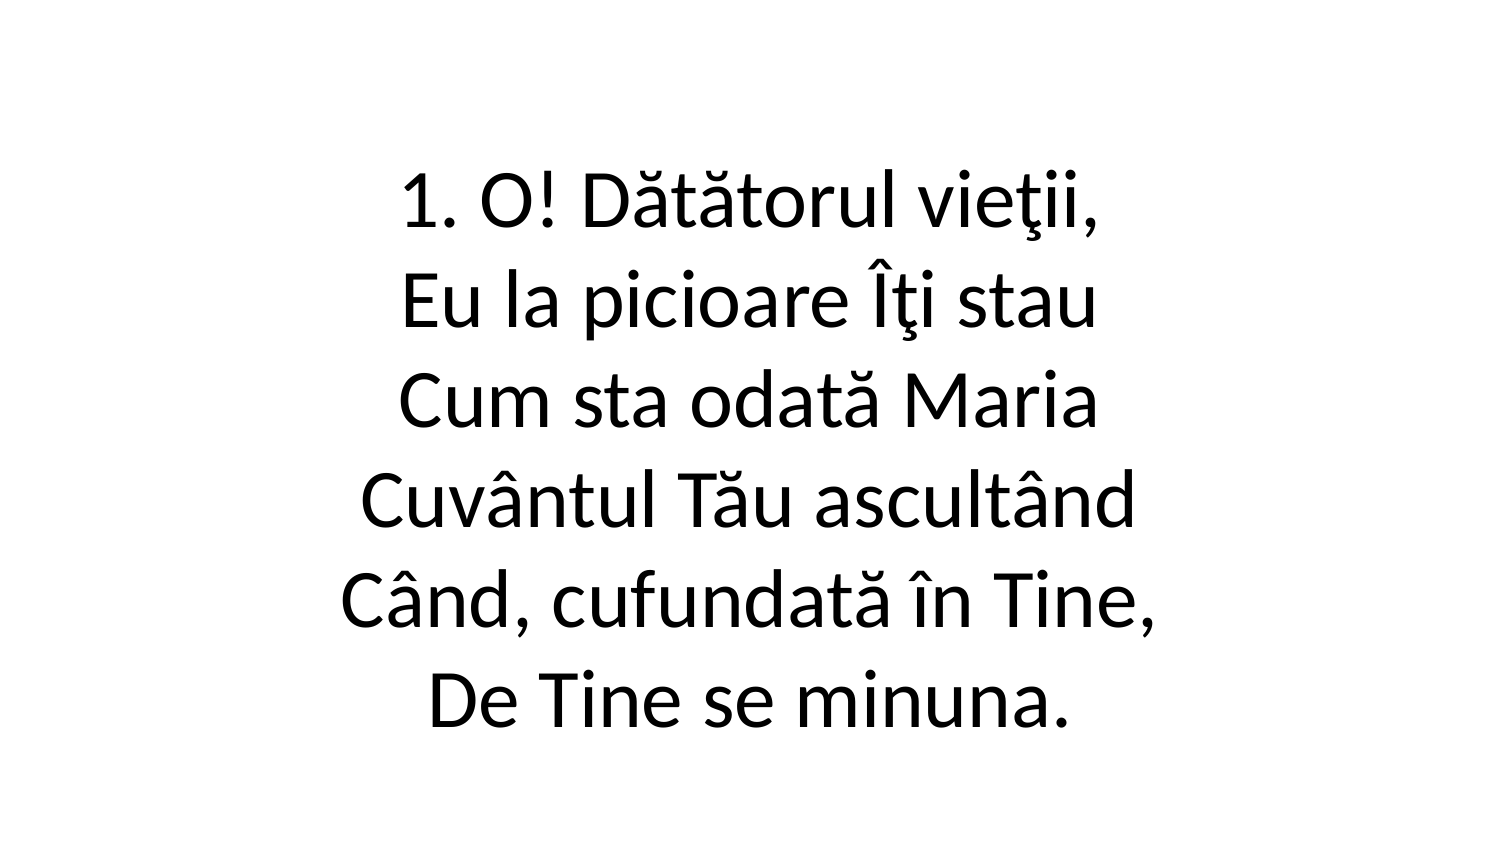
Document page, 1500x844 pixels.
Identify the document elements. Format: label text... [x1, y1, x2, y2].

text_box 1. O! Dătătorul vieţii, Eu la picioare Îţi stau Cum sta odată Maria Cuvântul Tău ascultând Când, cufundată în Tine, De Tine se minuna. [325, 92, 1175, 752]
